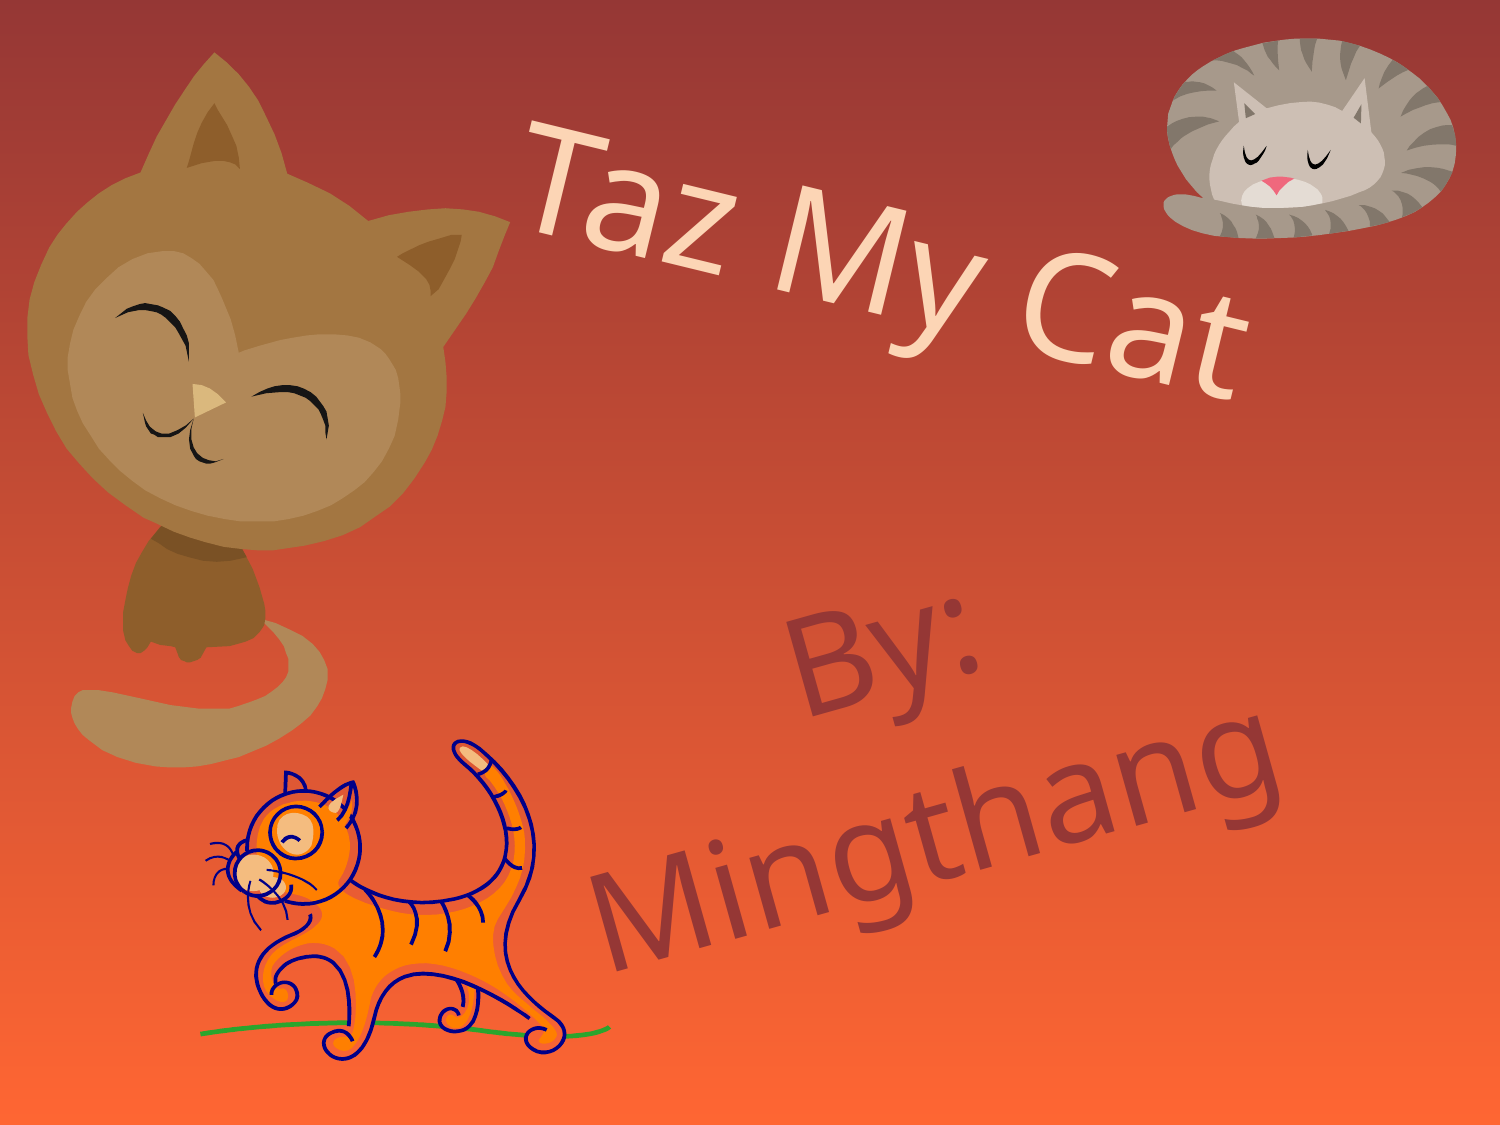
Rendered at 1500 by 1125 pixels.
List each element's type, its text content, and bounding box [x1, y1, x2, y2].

picture [24, 49, 612, 1062]
title Taz My Cat [272, 0, 1500, 548]
subtitle By: Mingthang [516, 412, 1458, 995]
picture [1162, 37, 1458, 240]
